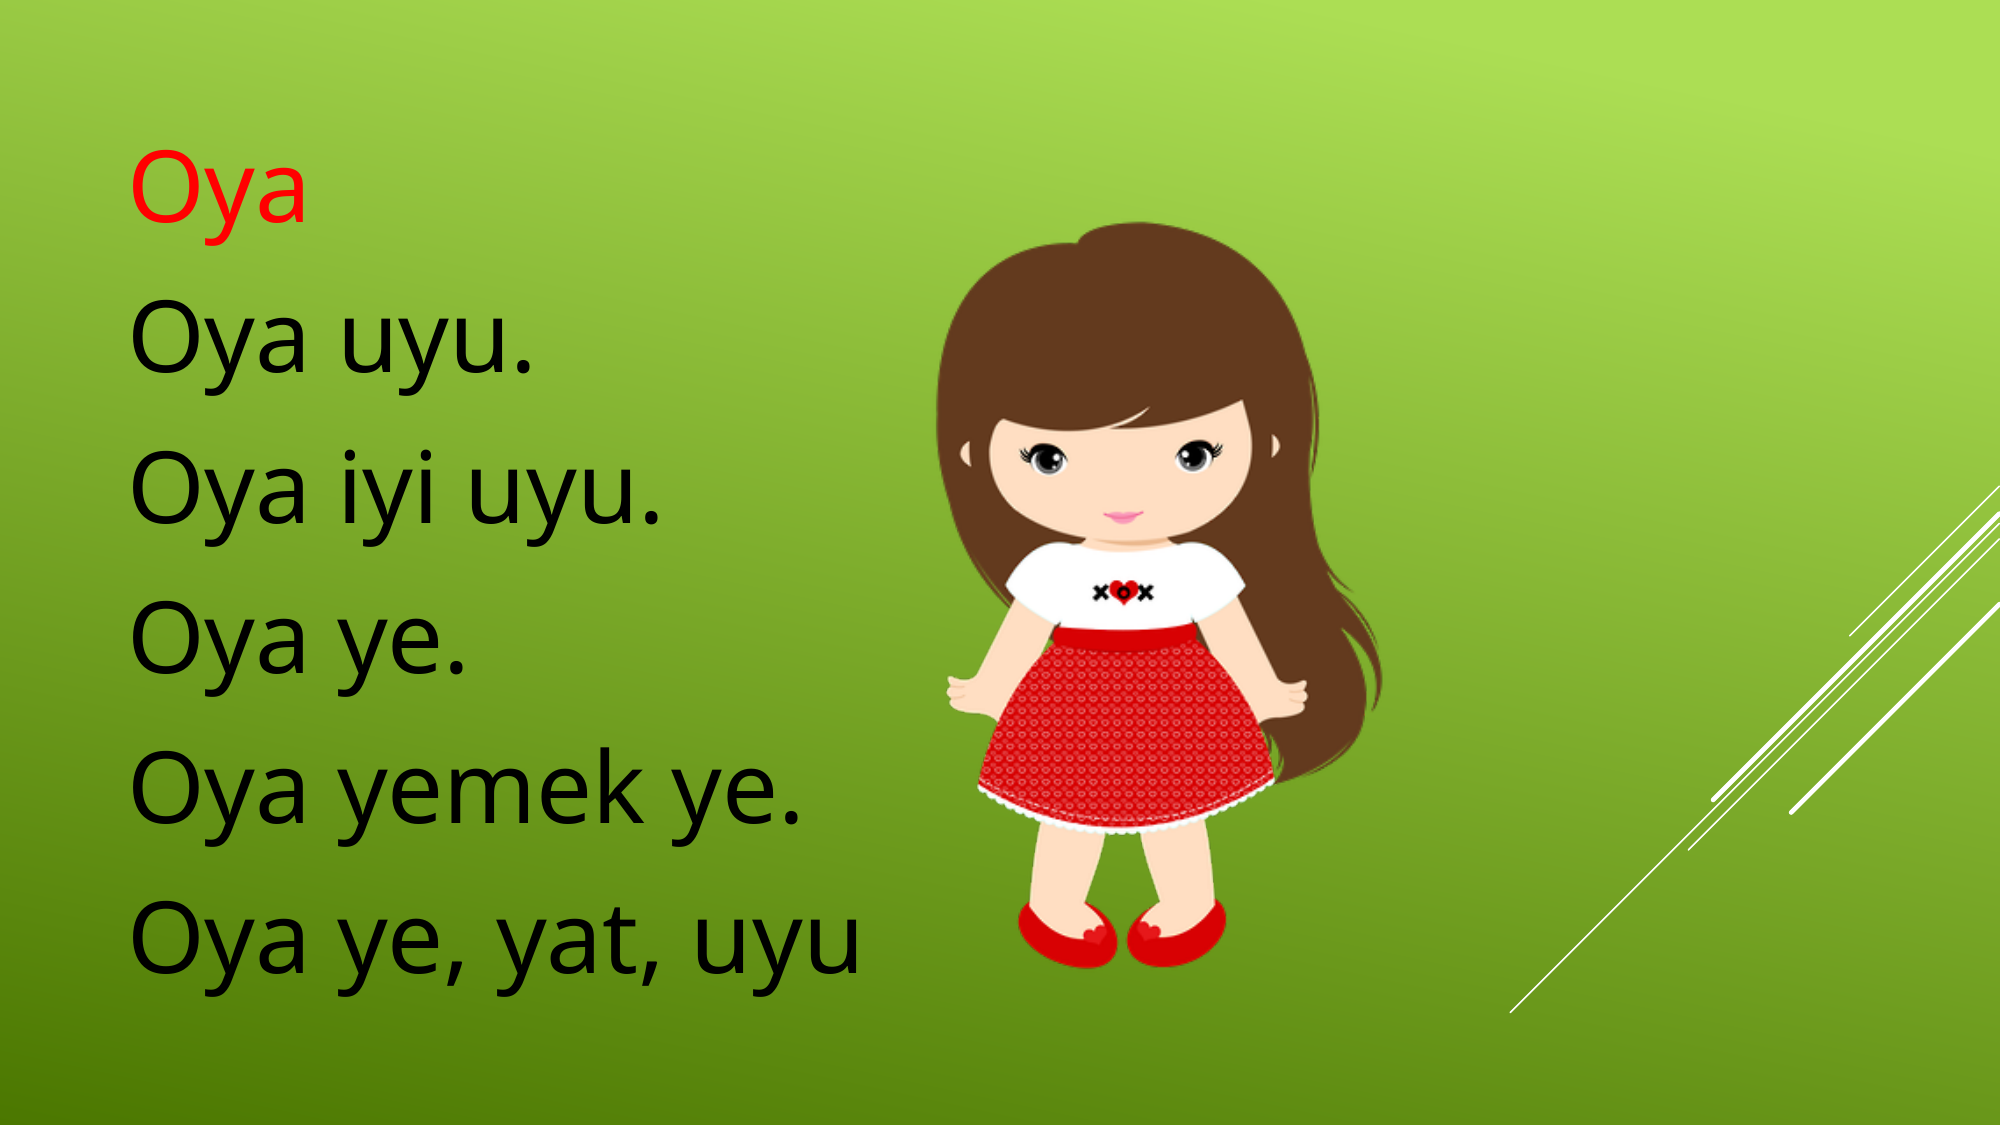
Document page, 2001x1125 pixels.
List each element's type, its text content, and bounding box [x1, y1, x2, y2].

list Oya Oya uyu. Oya iyi uyu. Oya ye. Oya yemek ye. Oya ye, yat, uyu [112, 112, 1057, 1005]
picture [897, 210, 1401, 992]
